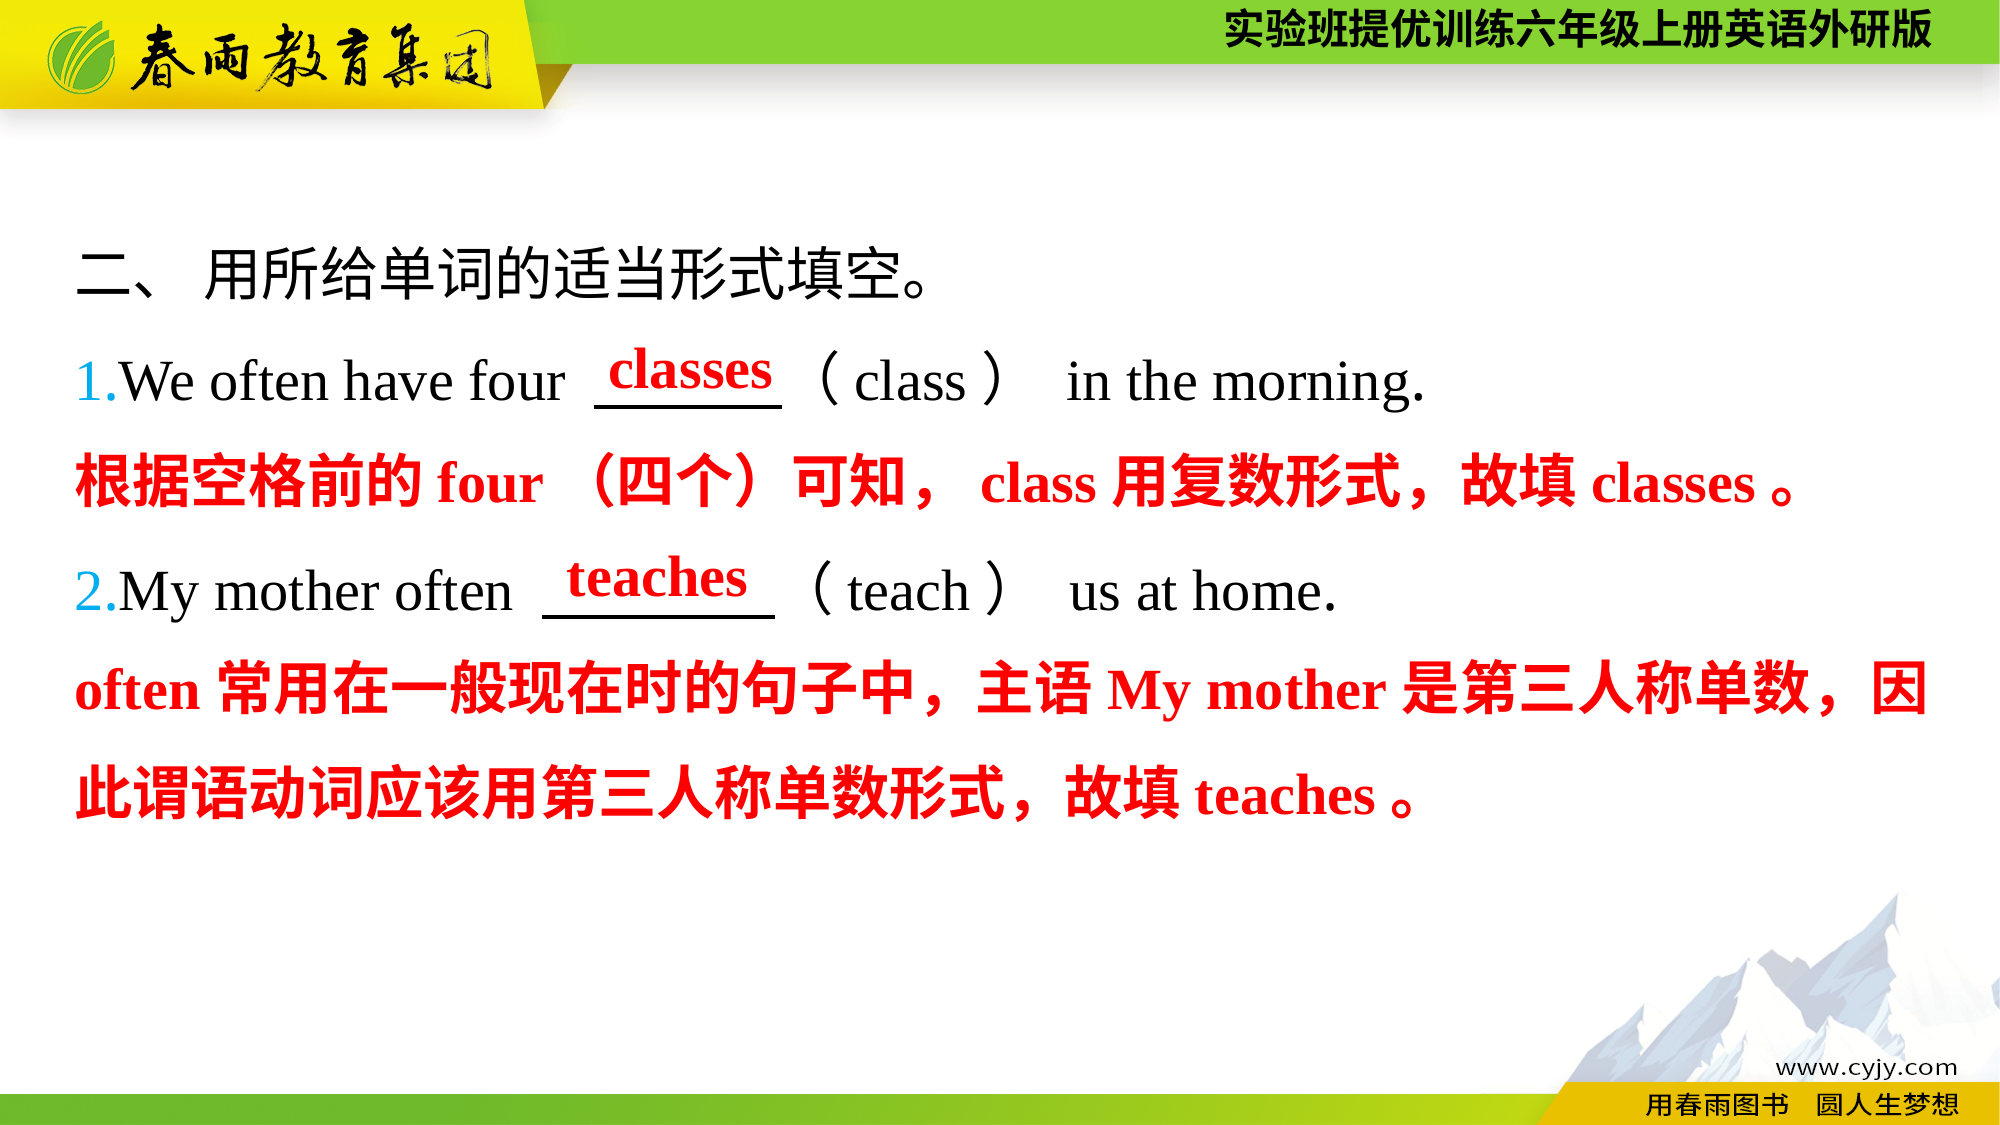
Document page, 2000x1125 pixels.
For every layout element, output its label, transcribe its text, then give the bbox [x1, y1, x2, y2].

text_box 根据空格前的four（四个）可知，class用复数形式，故填classes。 [59, 401, 1944, 522]
picture [0, 0, 2000, 1125]
text_box teaches [552, 530, 764, 616]
list 二、 用所给单词的适当形式填空。 1.We often have four （class） in the morning. 2.My mother often （teach） us at home. [59, 522, 1944, 608]
text_box classes [593, 322, 789, 401]
list 二、 用所给单词的适当形式填空。 1.We often have four （class） in the morning. 2.My mother often （teach） us at home. [59, 194, 1944, 401]
text_box often常用在一般现在时的句子中，主语My mother是第三人称单数，因此谓语动词应该用第三人称单数形式，故填teaches。 [59, 608, 1944, 834]
